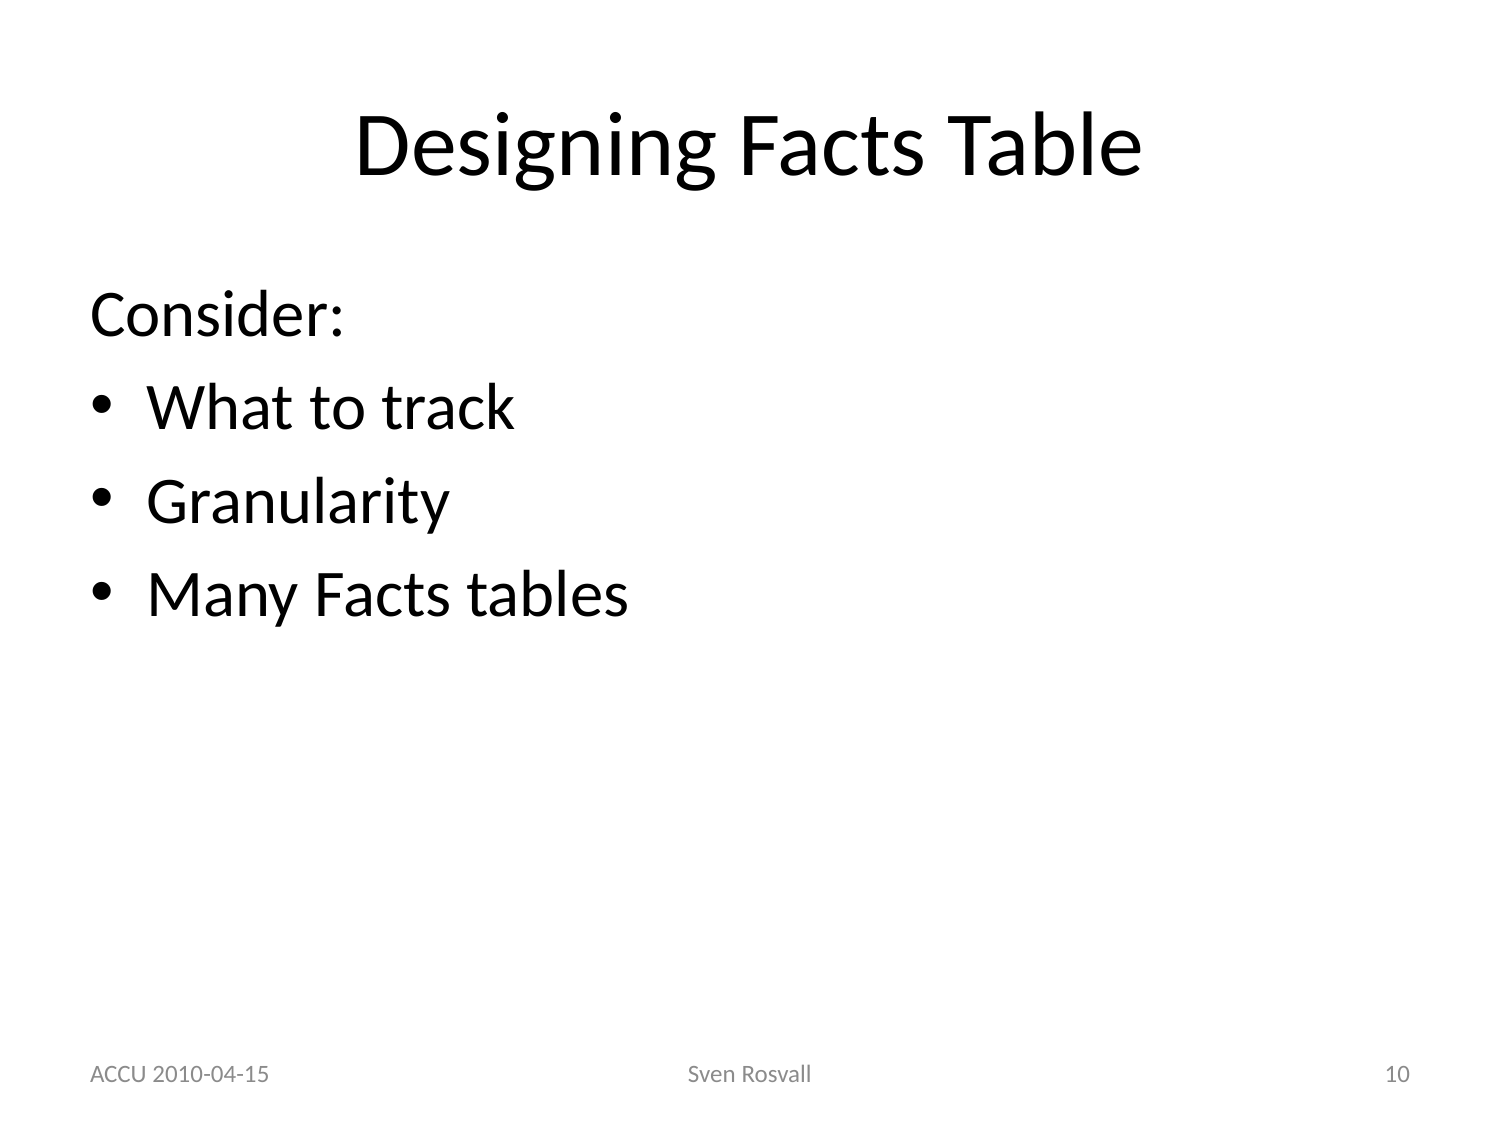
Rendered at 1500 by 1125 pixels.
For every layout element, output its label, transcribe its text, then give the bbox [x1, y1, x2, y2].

slide_number 10 [1074, 1042, 1425, 1103]
footer Sven Rosvall [512, 1042, 988, 1103]
list Consider: What to track Granularity Many Facts tables [75, 262, 1425, 1005]
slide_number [75, 1042, 425, 1103]
title Designing Facts Table [75, 45, 1425, 233]
